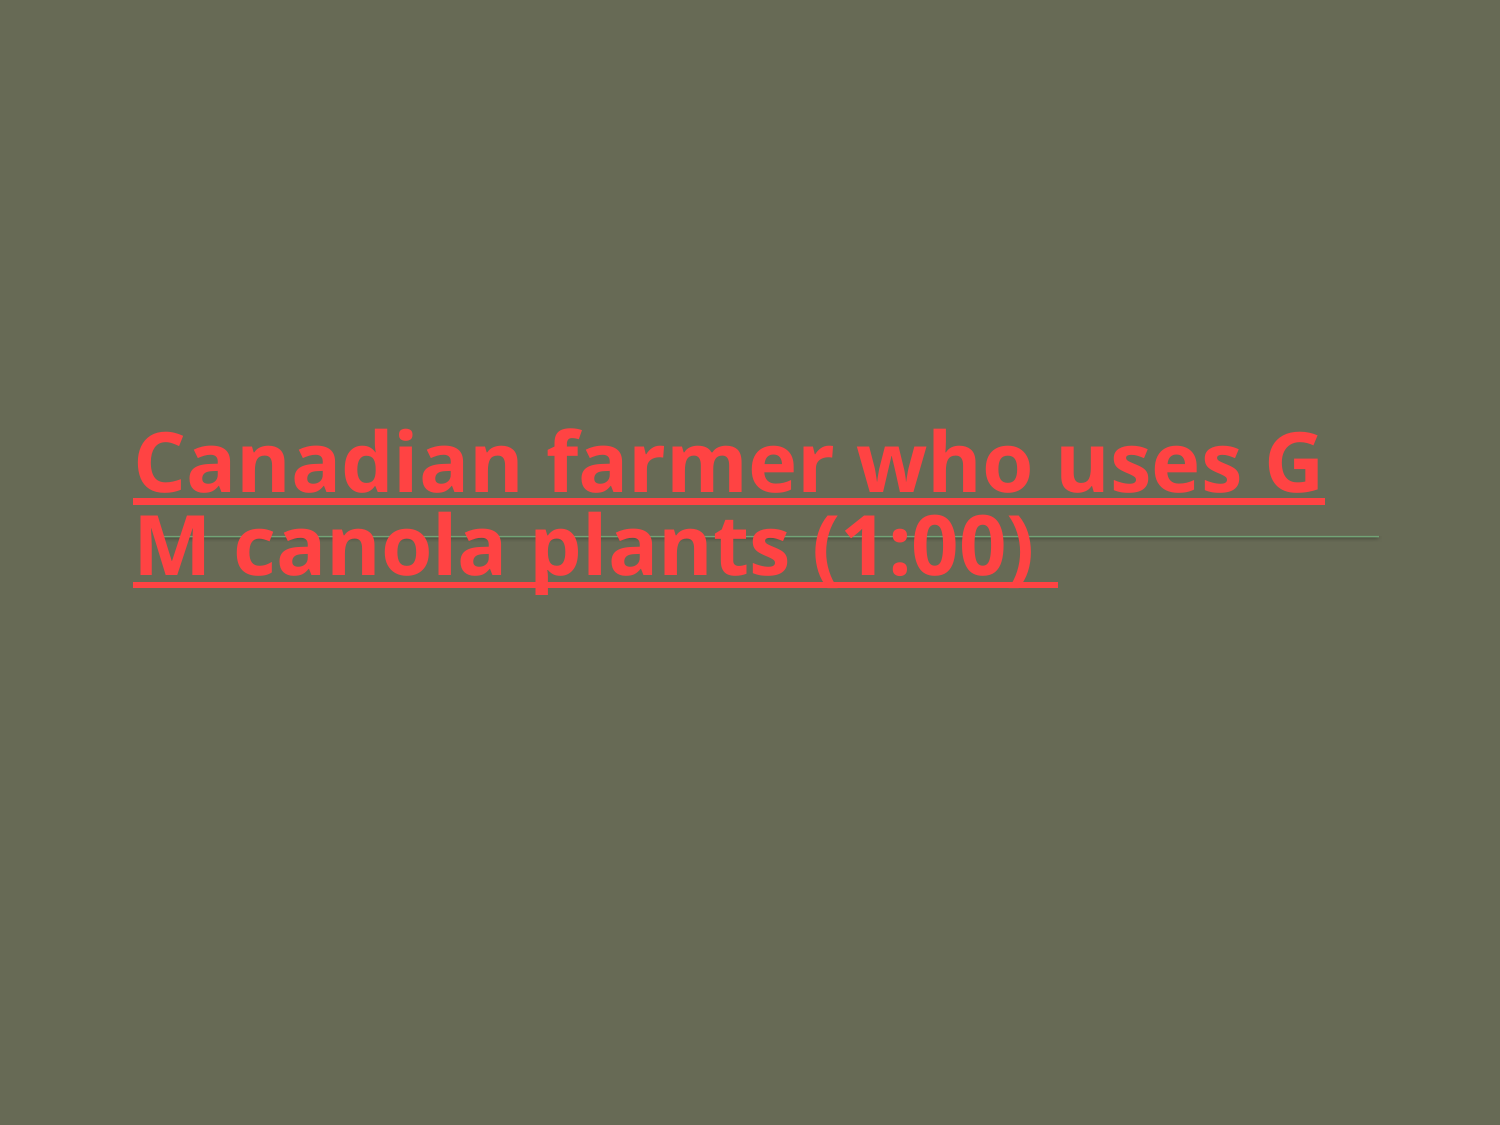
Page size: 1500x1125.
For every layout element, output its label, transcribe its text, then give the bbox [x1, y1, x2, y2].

title Canadian farmer who uses GM canola plants (1:00) [118, 81, 1394, 530]
